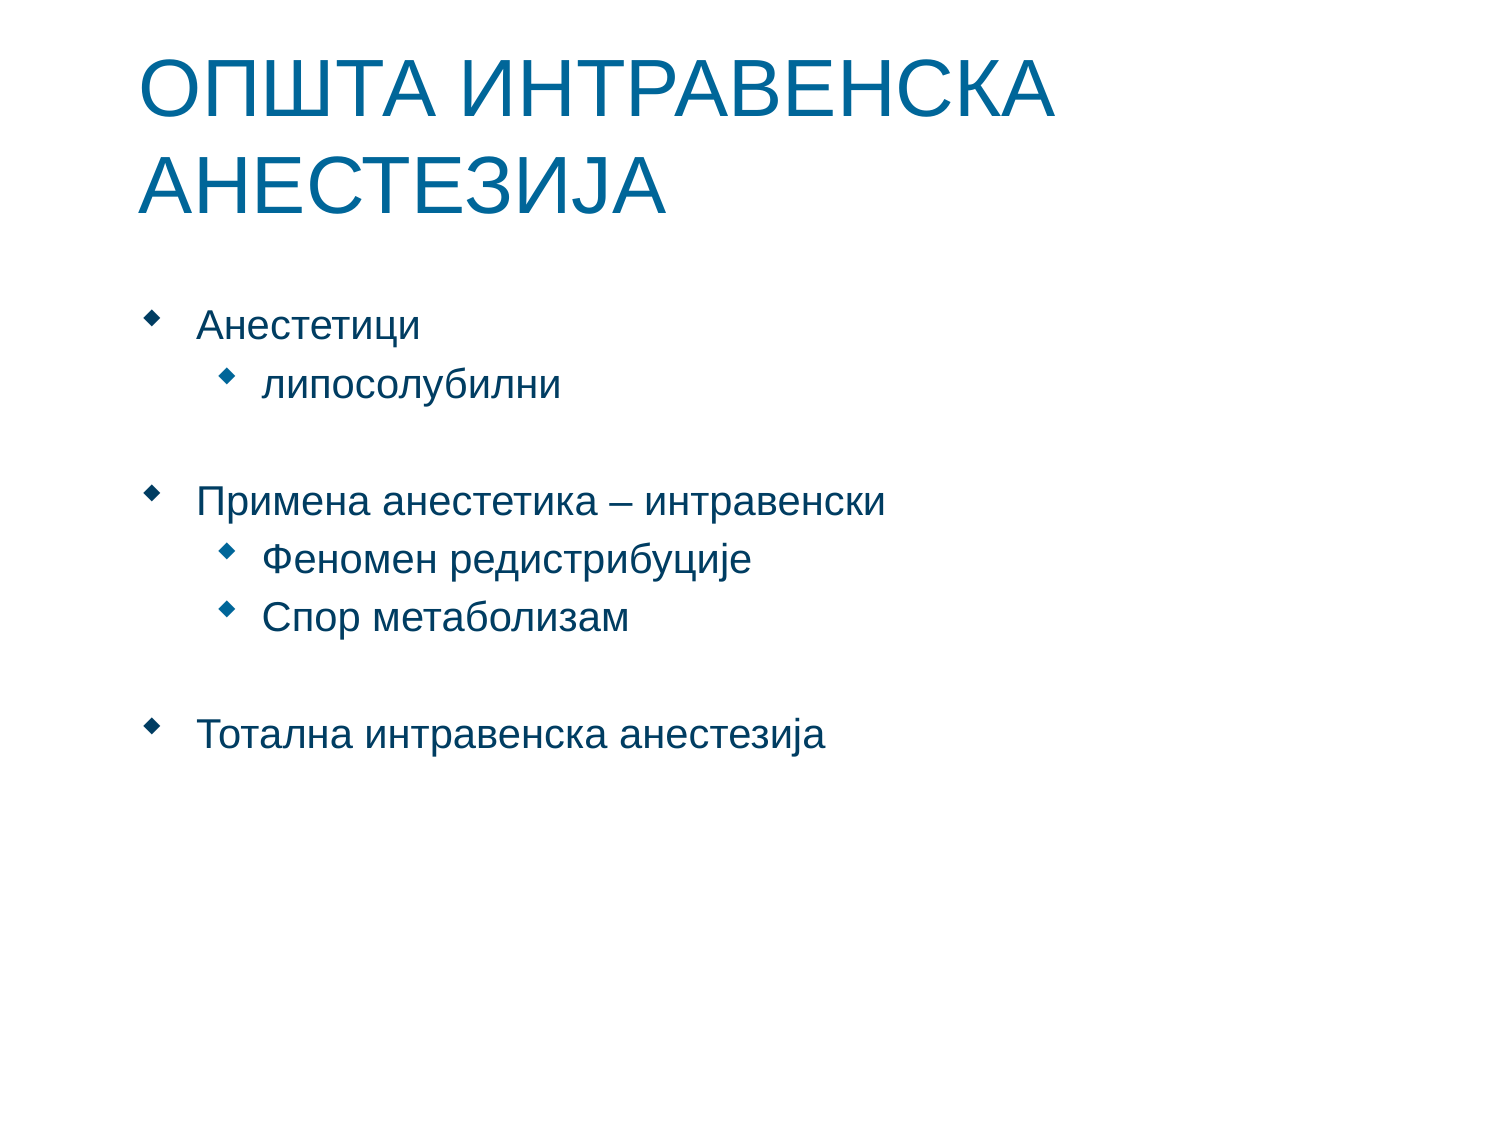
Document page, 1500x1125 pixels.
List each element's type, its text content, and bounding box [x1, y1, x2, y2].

title ОПШТА ИНТРАВЕНСКА АНЕСТЕЗИЈА [123, 49, 1400, 238]
list Анестетици липосолубилни Примена анестетика – интравенски Феномен редистрибуције Спор метаболизам Тотална интравенска анестезија [124, 290, 1400, 1026]
